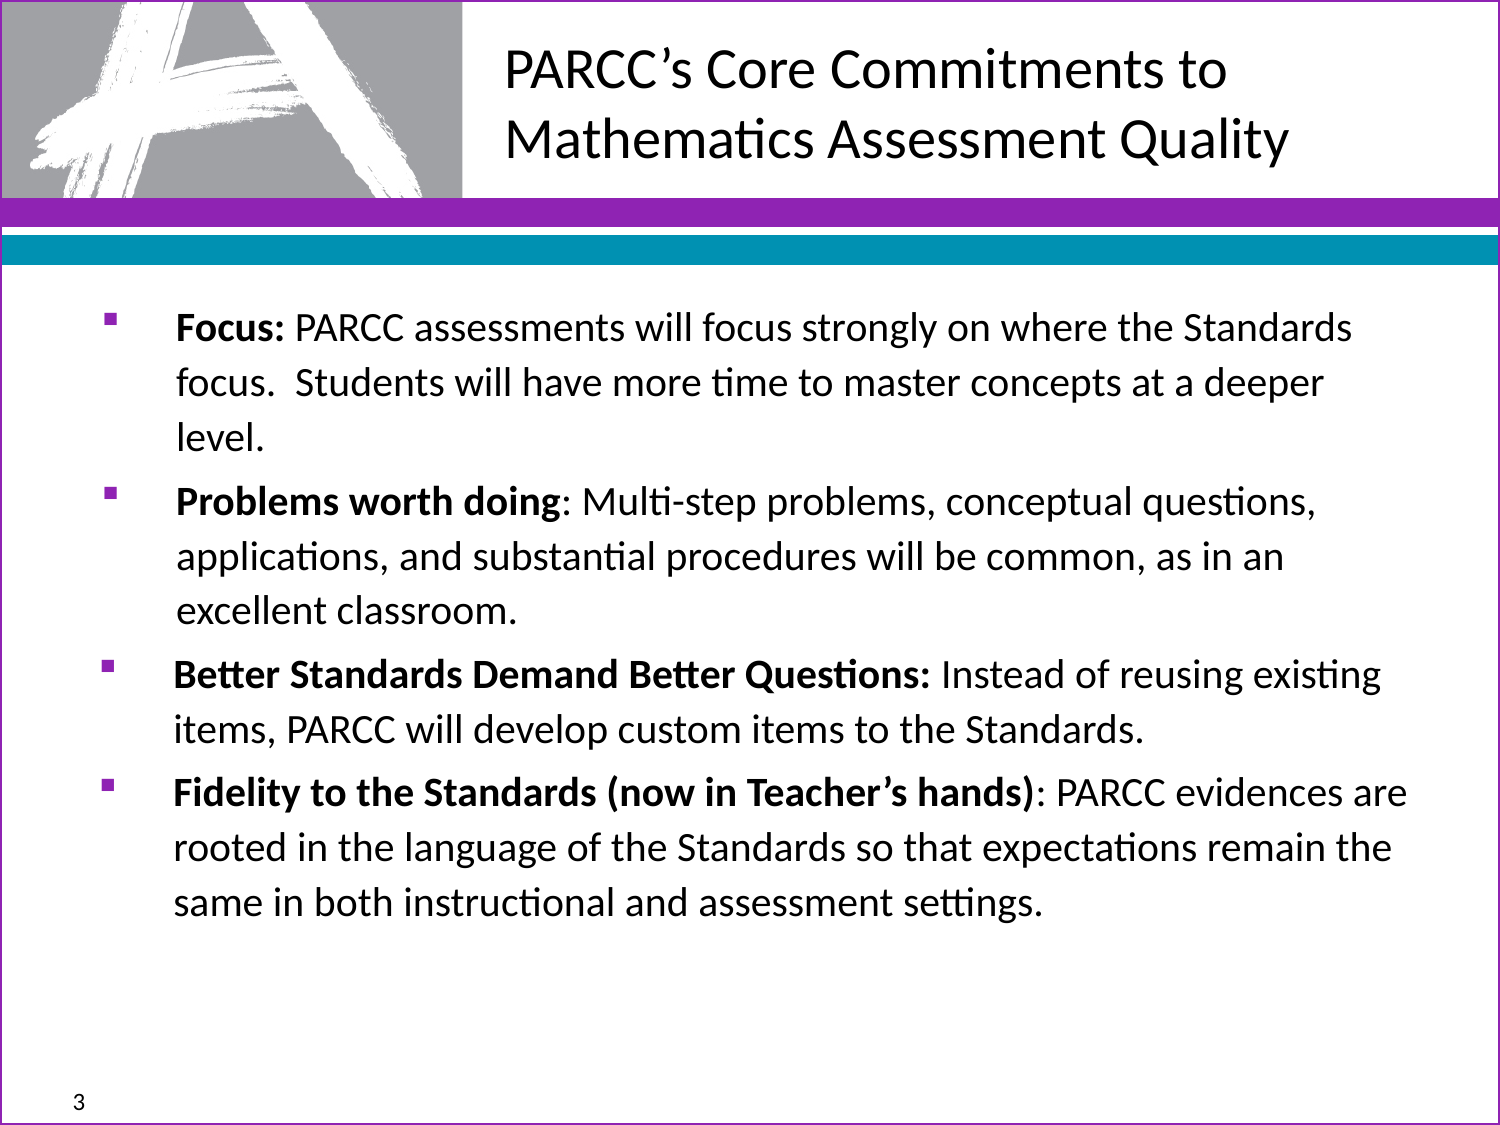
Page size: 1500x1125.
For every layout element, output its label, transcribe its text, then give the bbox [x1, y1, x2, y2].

title PARCC’s Core Commitments to Mathematics Assessment Quality [462, 0, 1500, 200]
picture [2, 2, 462, 198]
list Focus: PARCC assessments will focus strongly on where the Standards focus. Students will have more time to master concepts at a deeper level. Problems worth doing: Multi-step problems, conceptual questions, applications, and substantial procedures will be common, as in an excellent classroom. Better Standards Demand Better Questions: Instead of reusing existing items, PARCC will develop custom items to the Standards. Fidelity to the Standards (now in Teacher’s hands): PARCC evidences are rooted in the language of the Standards so that expectations remain the same in both instructional and assessment settings. [75, 287, 1425, 1030]
slide_number 3 [0, 1077, 100, 1125]
